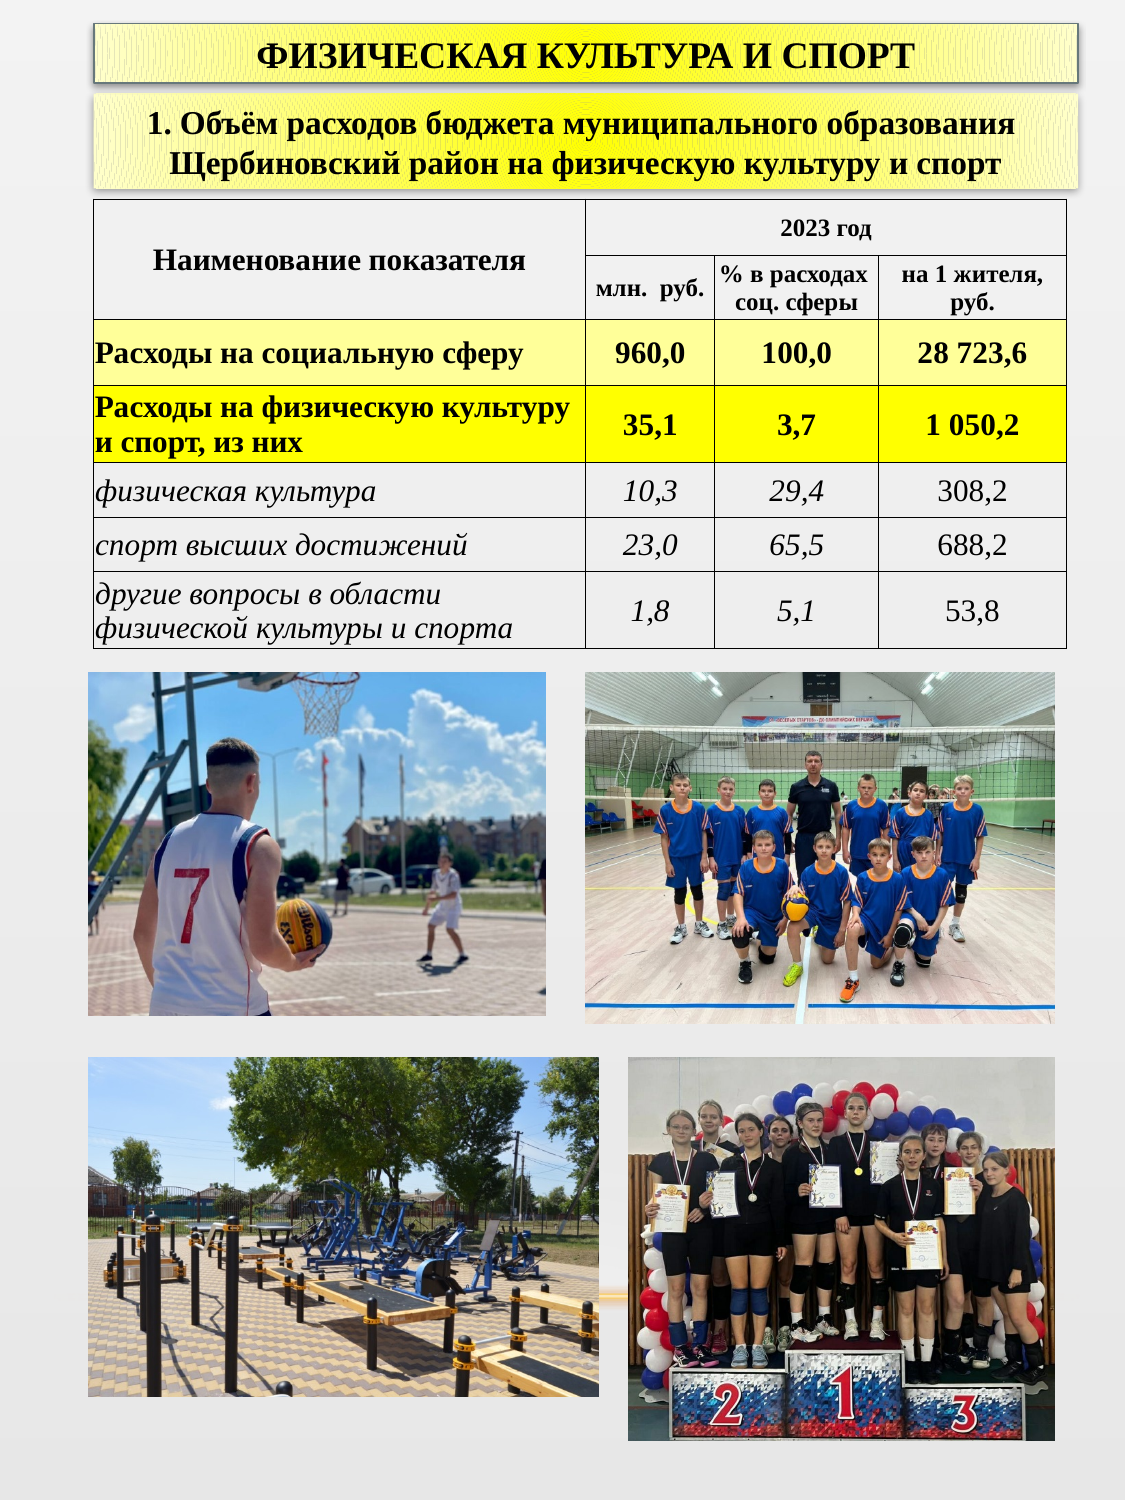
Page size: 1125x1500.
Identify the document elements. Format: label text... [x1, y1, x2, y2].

picture [0, 0, 1125, 1500]
table_cell 3,7 [715, 386, 878, 462]
table_cell 960,0 [586, 320, 714, 385]
table_cell % в расходах соц. сферы [715, 256, 878, 319]
text_box 1. Объём расходов бюджета муниципального образования Щербиновский район на физическую культуру и спорт [93, 93, 1079, 189]
table_cell 5,1 [715, 572, 878, 648]
table_cell 10,3 [586, 463, 714, 517]
table_cell 23,0 [586, 518, 714, 571]
table_cell другие вопросы в области физической культуры и спорта [94, 572, 585, 648]
table_cell Расходы на физическую культуру и спорт, из них [94, 386, 585, 462]
table_cell млн. руб. [586, 256, 714, 319]
table_cell 53,8 [879, 572, 1066, 648]
table_cell Расходы на социальную сферу [94, 320, 585, 385]
table_cell физическая культура [94, 463, 585, 517]
table_cell 29,4 [715, 463, 878, 517]
table_cell 1 050,2 [879, 386, 1066, 462]
table_header Наименование показателя [94, 200, 585, 319]
table_cell спорт высших достижений [94, 518, 585, 571]
table_cell 65,5 [715, 518, 878, 571]
table_cell на 1 жителя, руб. [879, 256, 1066, 319]
table_cell 28 723,6 [879, 320, 1066, 385]
table_cell 688,2 [879, 518, 1066, 571]
table_cell 308,2 [879, 463, 1066, 517]
table_cell 100,0 [715, 320, 878, 385]
table_cell 1,8 [586, 572, 714, 648]
table_header 2023 год [586, 200, 1066, 255]
table_cell 35,1 [586, 386, 714, 462]
text_box ФИЗИЧЕСКАЯ КУЛЬТУРА И СПОРТ [93, 23, 1079, 84]
